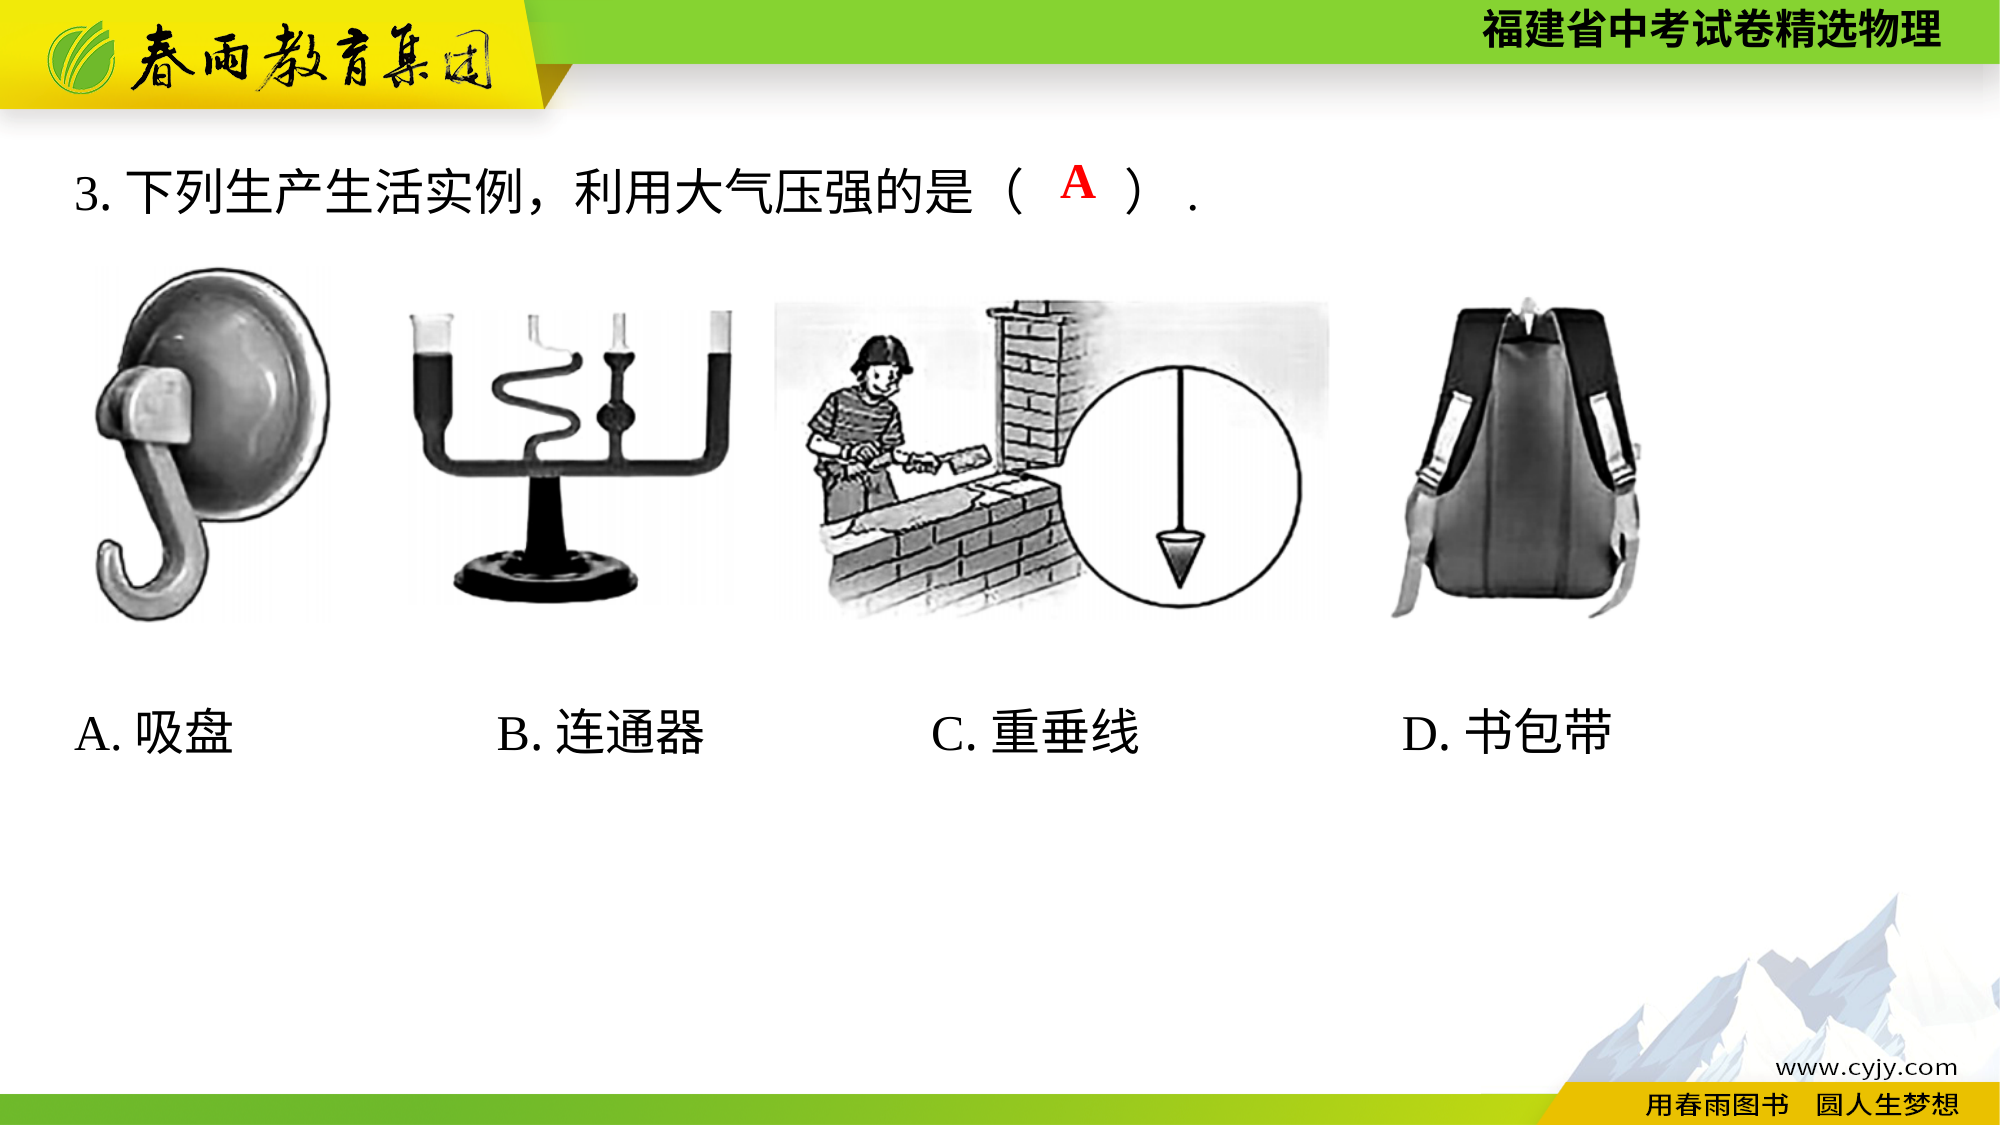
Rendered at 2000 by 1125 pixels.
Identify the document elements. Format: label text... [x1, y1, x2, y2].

list 3.下列生产生活实例，利用大气压强的是（ ）. A.吸盘 B.连通器 C.重垂线 D.书包带 [59, 122, 1944, 774]
text_box A [1045, 141, 1112, 217]
picture [0, 0, 2000, 1125]
